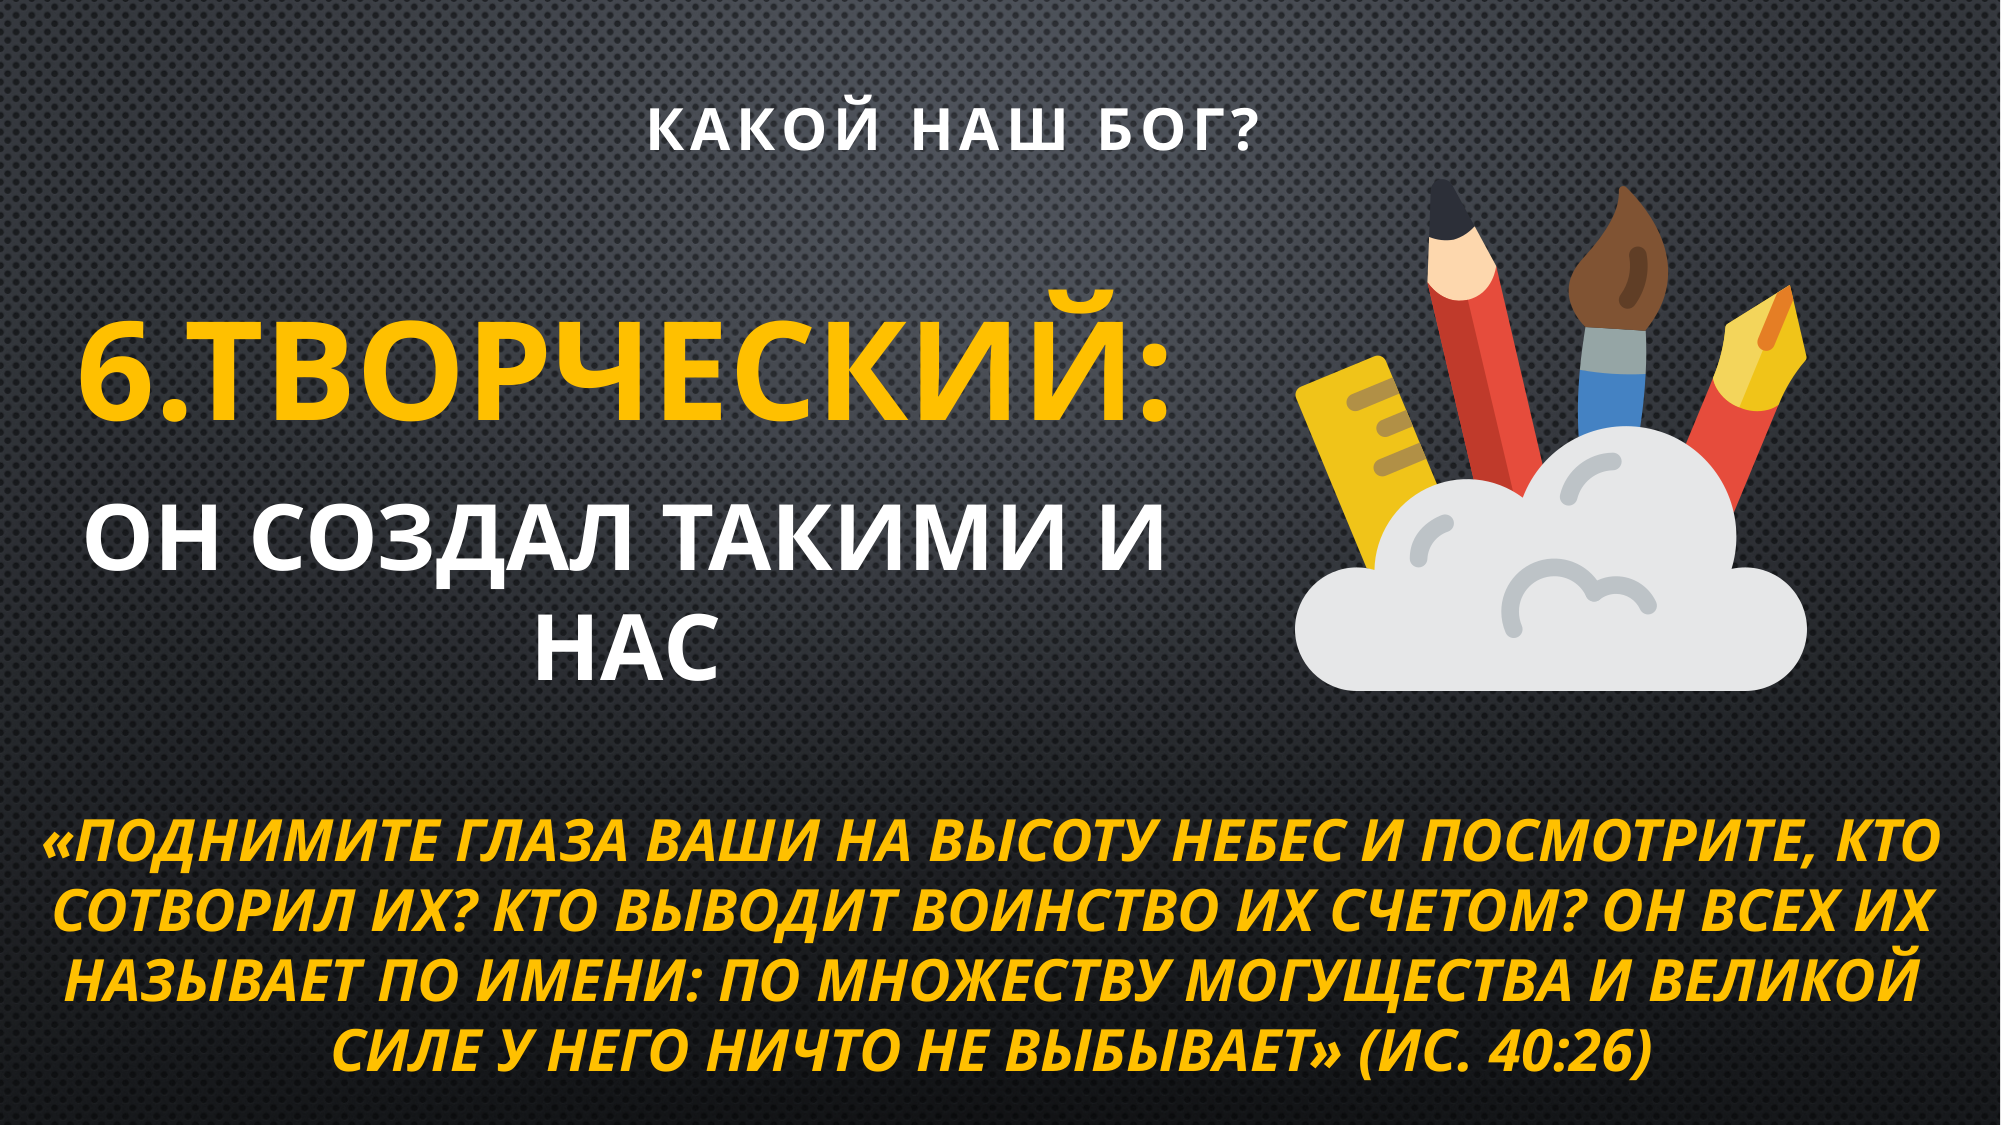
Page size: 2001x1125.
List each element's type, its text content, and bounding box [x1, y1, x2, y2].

subtitle 6.Творческий: Он создал такими и нас [43, 275, 1209, 530]
text_box КАКОЙ НАШ БОГ? [327, 84, 1578, 170]
picture [1295, 179, 1807, 691]
text_box «Поднимите глаза ваши на высоту небес и посмотрите, кто сотворил их? Кто выводит воинство их счетом? Он всех их называет по имени: по множеству могущества и великой силе у Него ничто не выбывает» (Ис. 40:26) [14, 795, 1970, 946]
